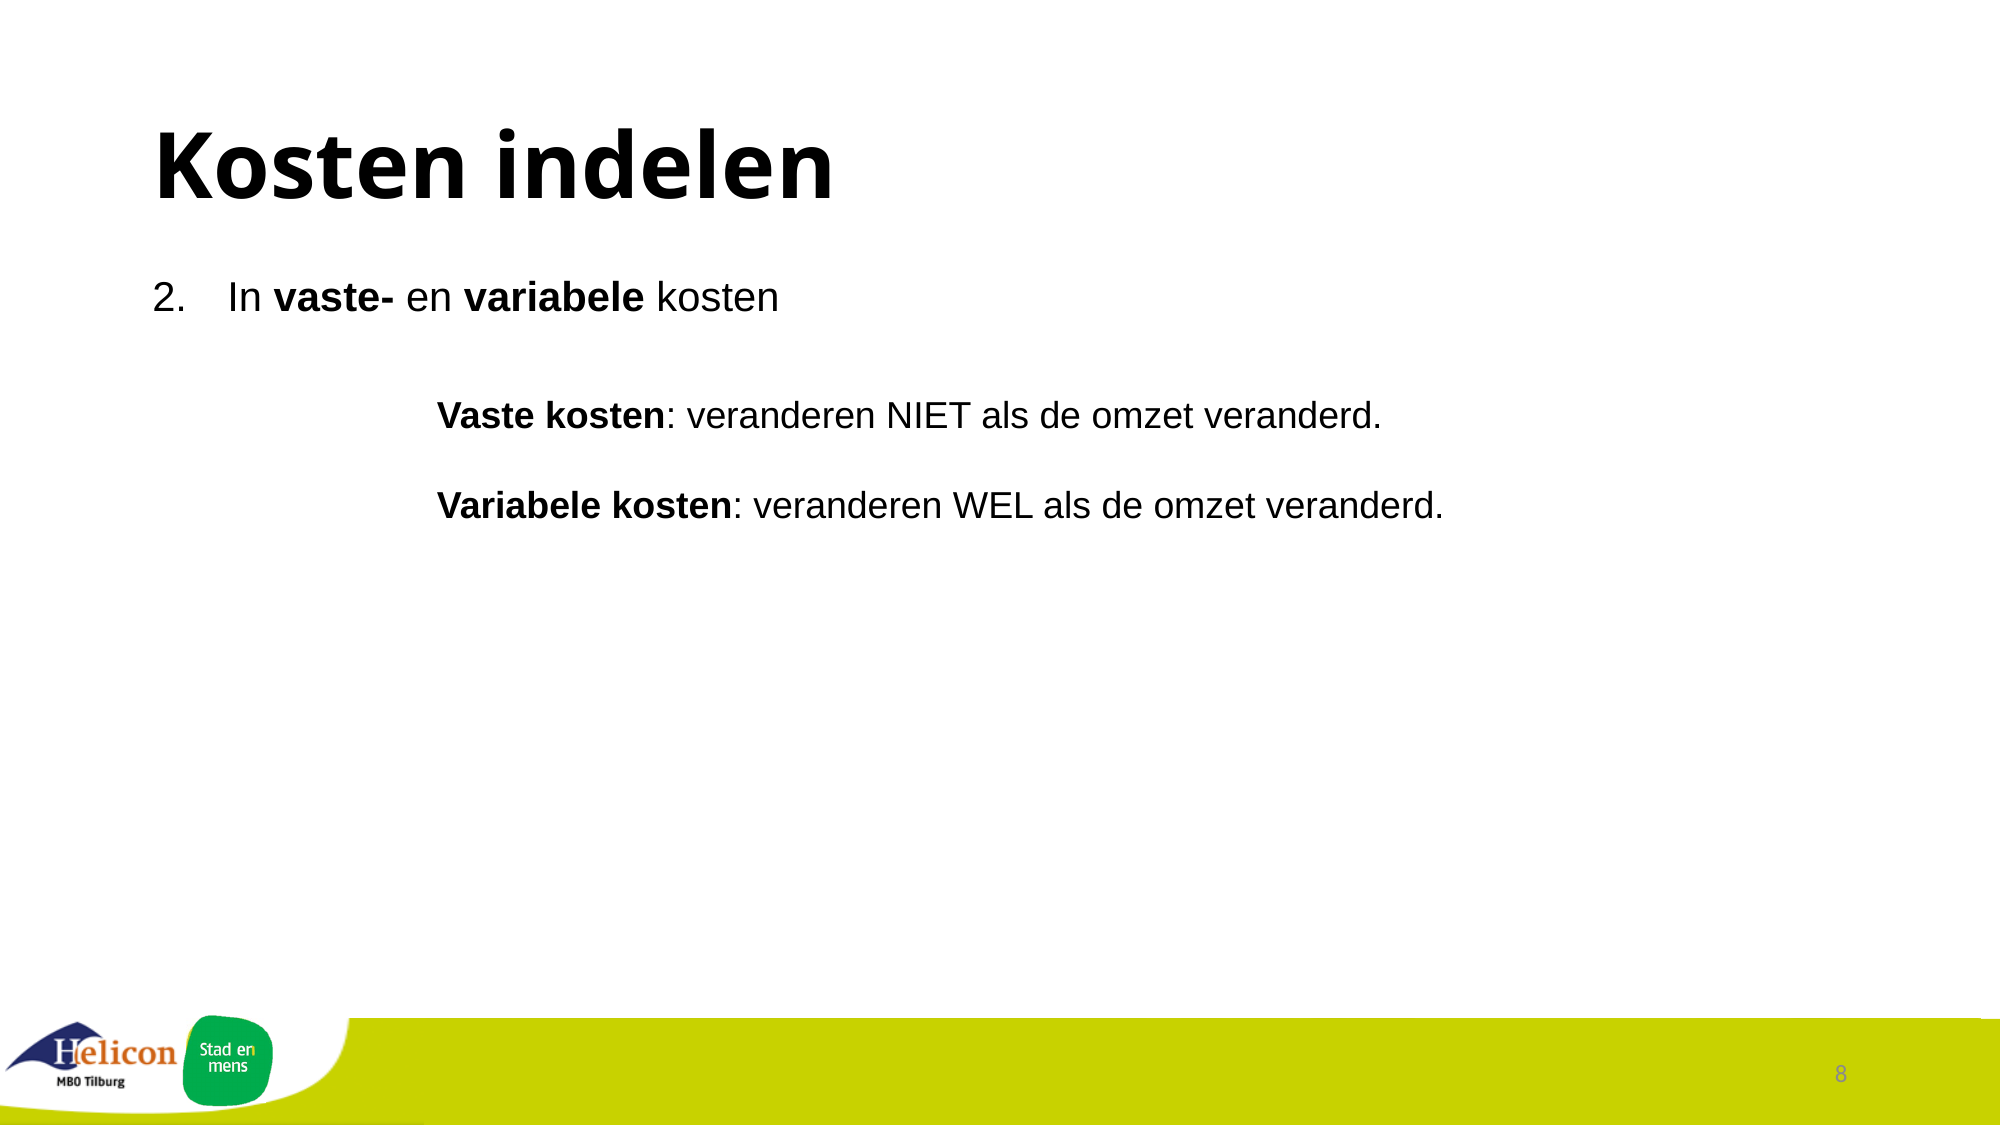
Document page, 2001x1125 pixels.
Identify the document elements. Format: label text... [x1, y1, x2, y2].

slide_number 8 [1412, 1042, 1863, 1103]
text_box Vaste kosten: veranderen NIET als de omzet veranderd. Variabele kosten: veranderen WEL als de omzet veranderd. [422, 383, 1693, 534]
picture [0, 1013, 424, 1125]
title Kosten indelen [137, 59, 1863, 278]
text_box In vaste- en variabele kosten [137, 262, 1139, 377]
